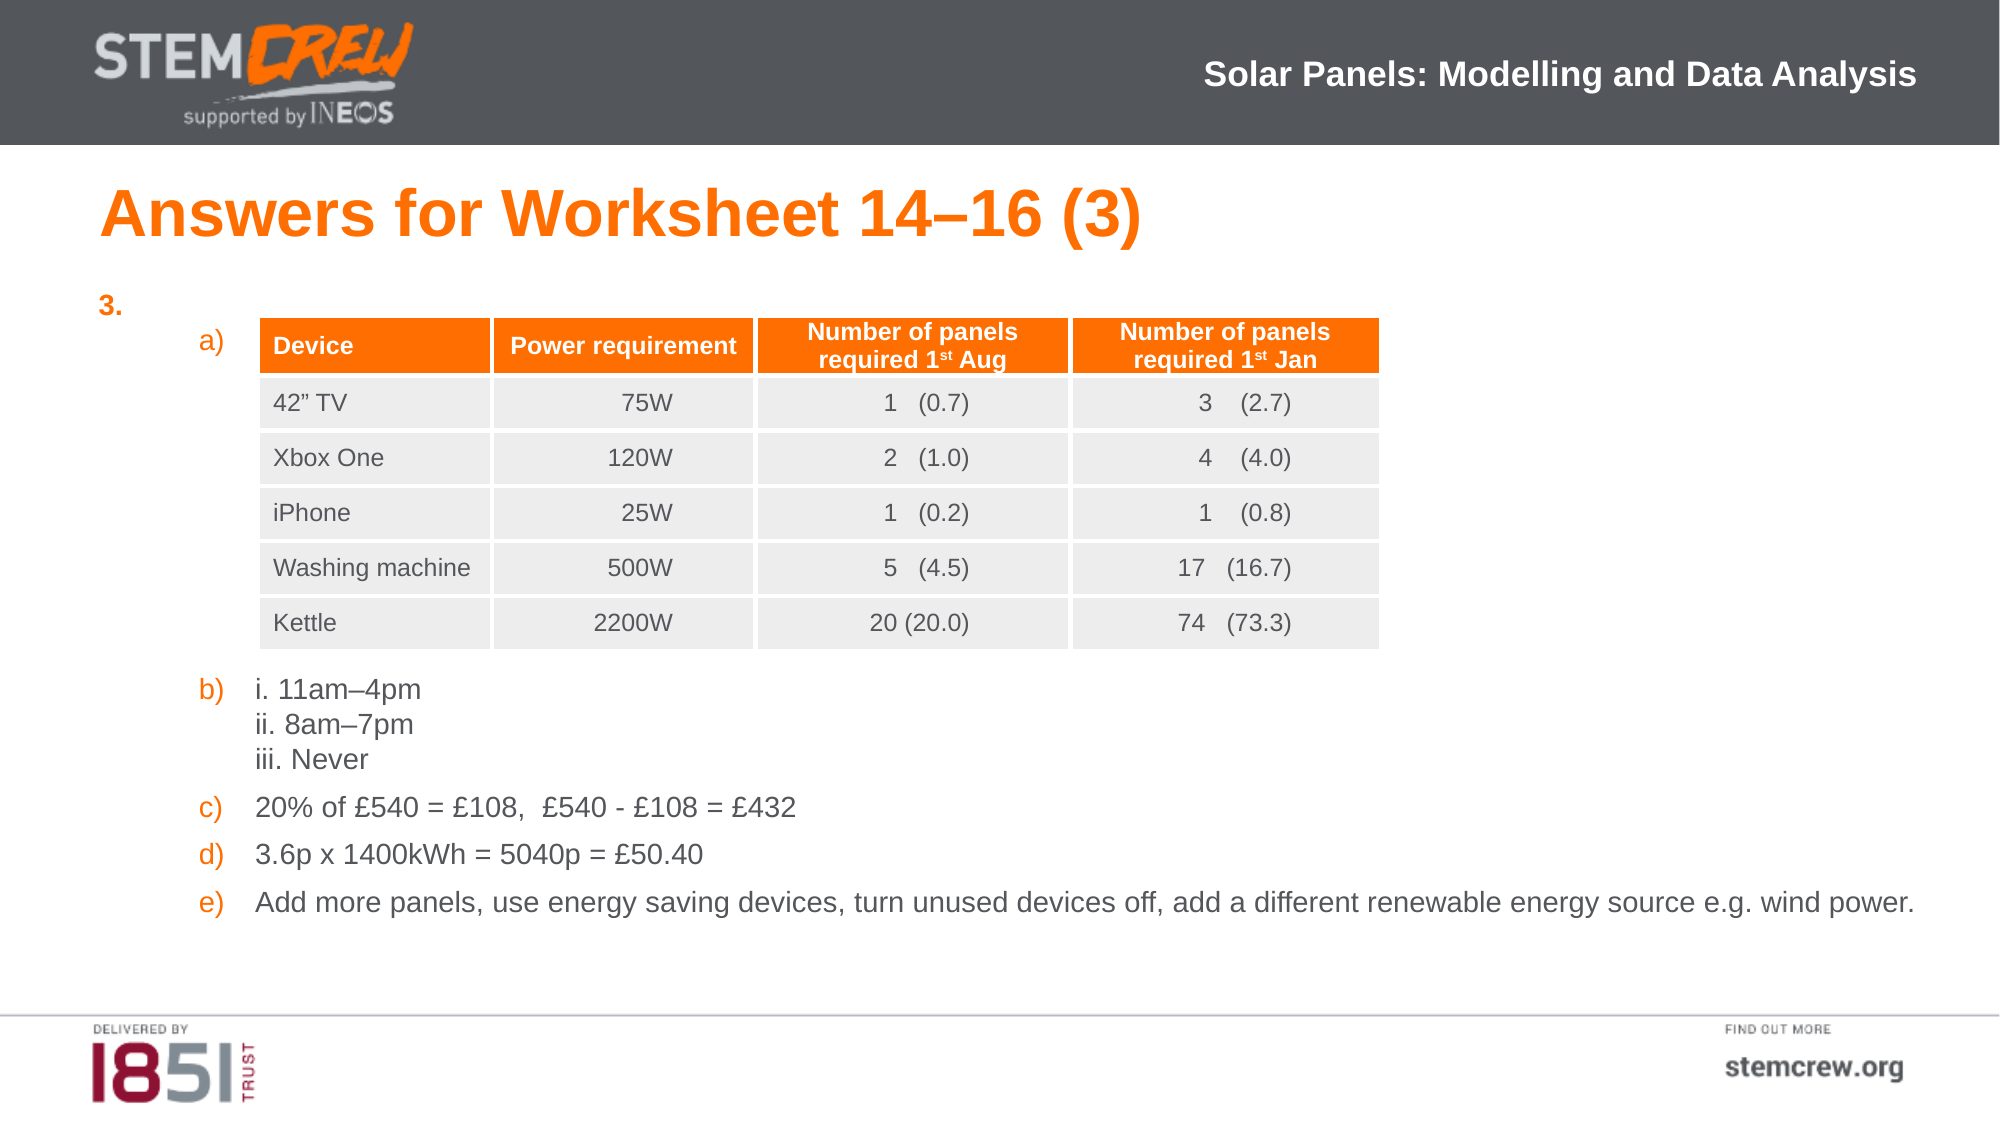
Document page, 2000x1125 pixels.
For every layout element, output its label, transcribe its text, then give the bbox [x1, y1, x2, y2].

table_cell 5 (4.5) [758, 543, 1068, 594]
table_cell 1 (0.2) [758, 488, 1068, 539]
table_cell Kettle [260, 598, 490, 649]
table_header Number of panels required 1st Aug [758, 318, 1068, 373]
table_header Number of panels required 1st Jan [1073, 318, 1379, 373]
picture [0, 0, 2000, 145]
table_cell 17 (16.7) [1073, 543, 1379, 594]
text_box Solar Panels: Modelling and Data Analysis [1015, 48, 1928, 94]
table_cell 2 (1.0) [758, 433, 1068, 484]
table_header Device [260, 318, 490, 373]
table_cell 42” TV [260, 378, 490, 428]
table_cell iPhone [260, 488, 490, 539]
table_cell 20 (20.0) [758, 598, 1068, 649]
table_cell 25W [494, 488, 753, 539]
table_cell 3 (2.7) [1073, 378, 1379, 428]
table_cell Xbox One [260, 433, 490, 484]
table_header Power requirement [494, 318, 753, 373]
table_cell 1 (0.8) [1073, 488, 1379, 539]
table_cell 120W [494, 433, 753, 484]
table_cell 500W [494, 543, 753, 594]
table_cell Washing machine [260, 543, 490, 594]
table_cell 74 (73.3) [1073, 598, 1379, 649]
table_cell 75W [494, 378, 753, 428]
table_cell 4 (4.0) [1073, 433, 1379, 484]
table_cell 1 (0.7) [758, 378, 1068, 428]
picture [0, 1012, 2000, 1125]
table_cell 2200W [494, 598, 753, 649]
text_box i. 11am–4pm ii. 8am–7pm iii. Never 20% of £540 = £108, £540 - £108 = £432 3.6p x 1400kWh = 5040p = £50.40 Add more panels, use energy saving devices, turn unused devices off, add a different renewable energy source e.g. wind power. [98, 286, 1992, 919]
text_box Answers for Worksheet 14–16 (3) [97, 167, 1267, 250]
